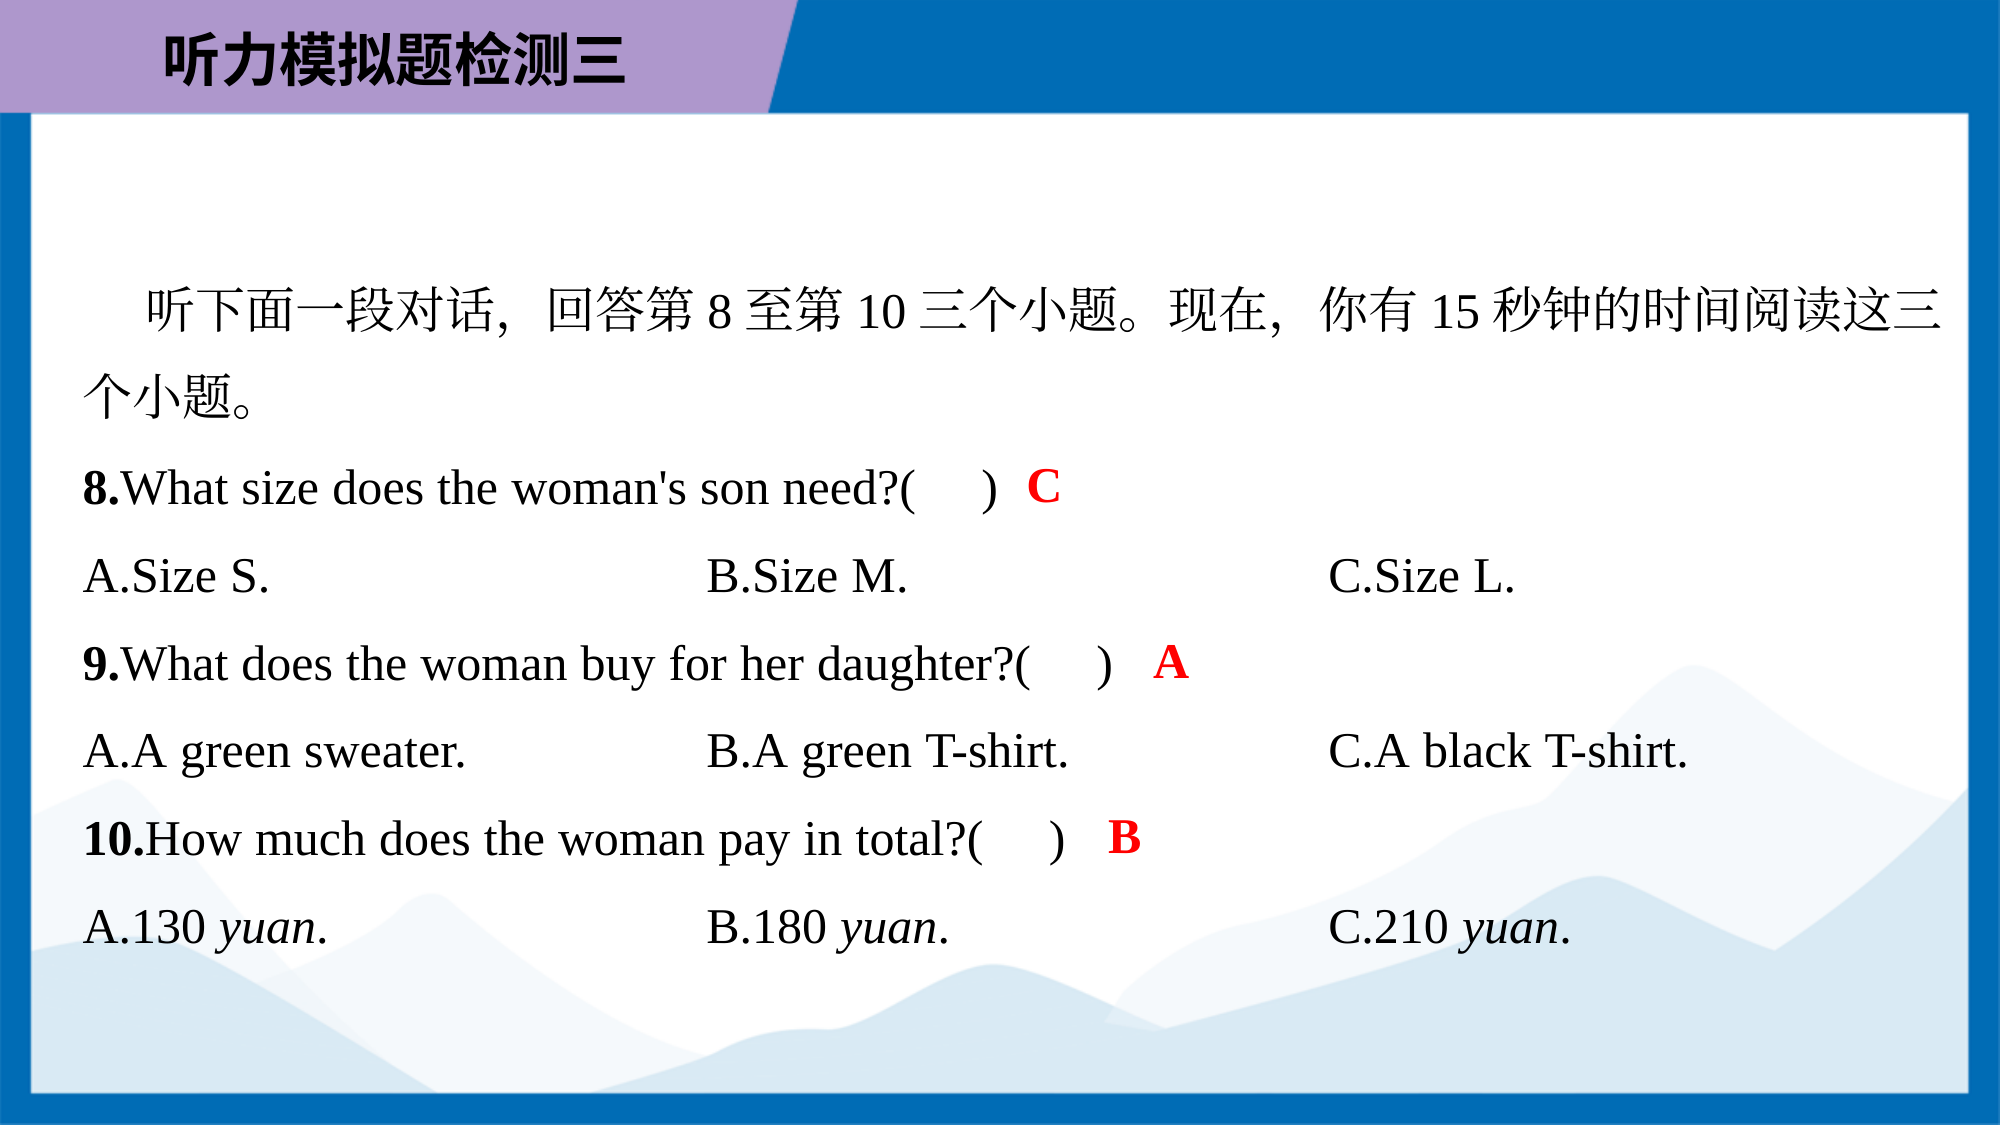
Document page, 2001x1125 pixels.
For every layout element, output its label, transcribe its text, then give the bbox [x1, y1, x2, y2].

text_box A.Size S. B.Size M. C.Size L. [82, 514, 1917, 593]
text_box A.130 yuan. B.180 yuan. C.210 yuan. [82, 865, 1917, 944]
text_box B [1089, 776, 1160, 855]
text_box A [1134, 600, 1208, 680]
text_box A.A green sweater. B.A green T-shirt. C.A black T-shirt. [82, 690, 1917, 769]
text_box 听下面一段对话，回答第8至第10三个小题。现在，你有15秒钟的时间阅读这三 个小题。 [82, 246, 1917, 417]
picture [0, 0, 2000, 1125]
text_box C [1008, 425, 1081, 504]
text_box 10.How much does the woman pay in total?( ) [82, 778, 1917, 856]
text_box 9.What does the woman buy for her daughter?( ) [82, 602, 1917, 681]
text_box 8.What size does the woman's son need?( ) [82, 427, 1917, 506]
